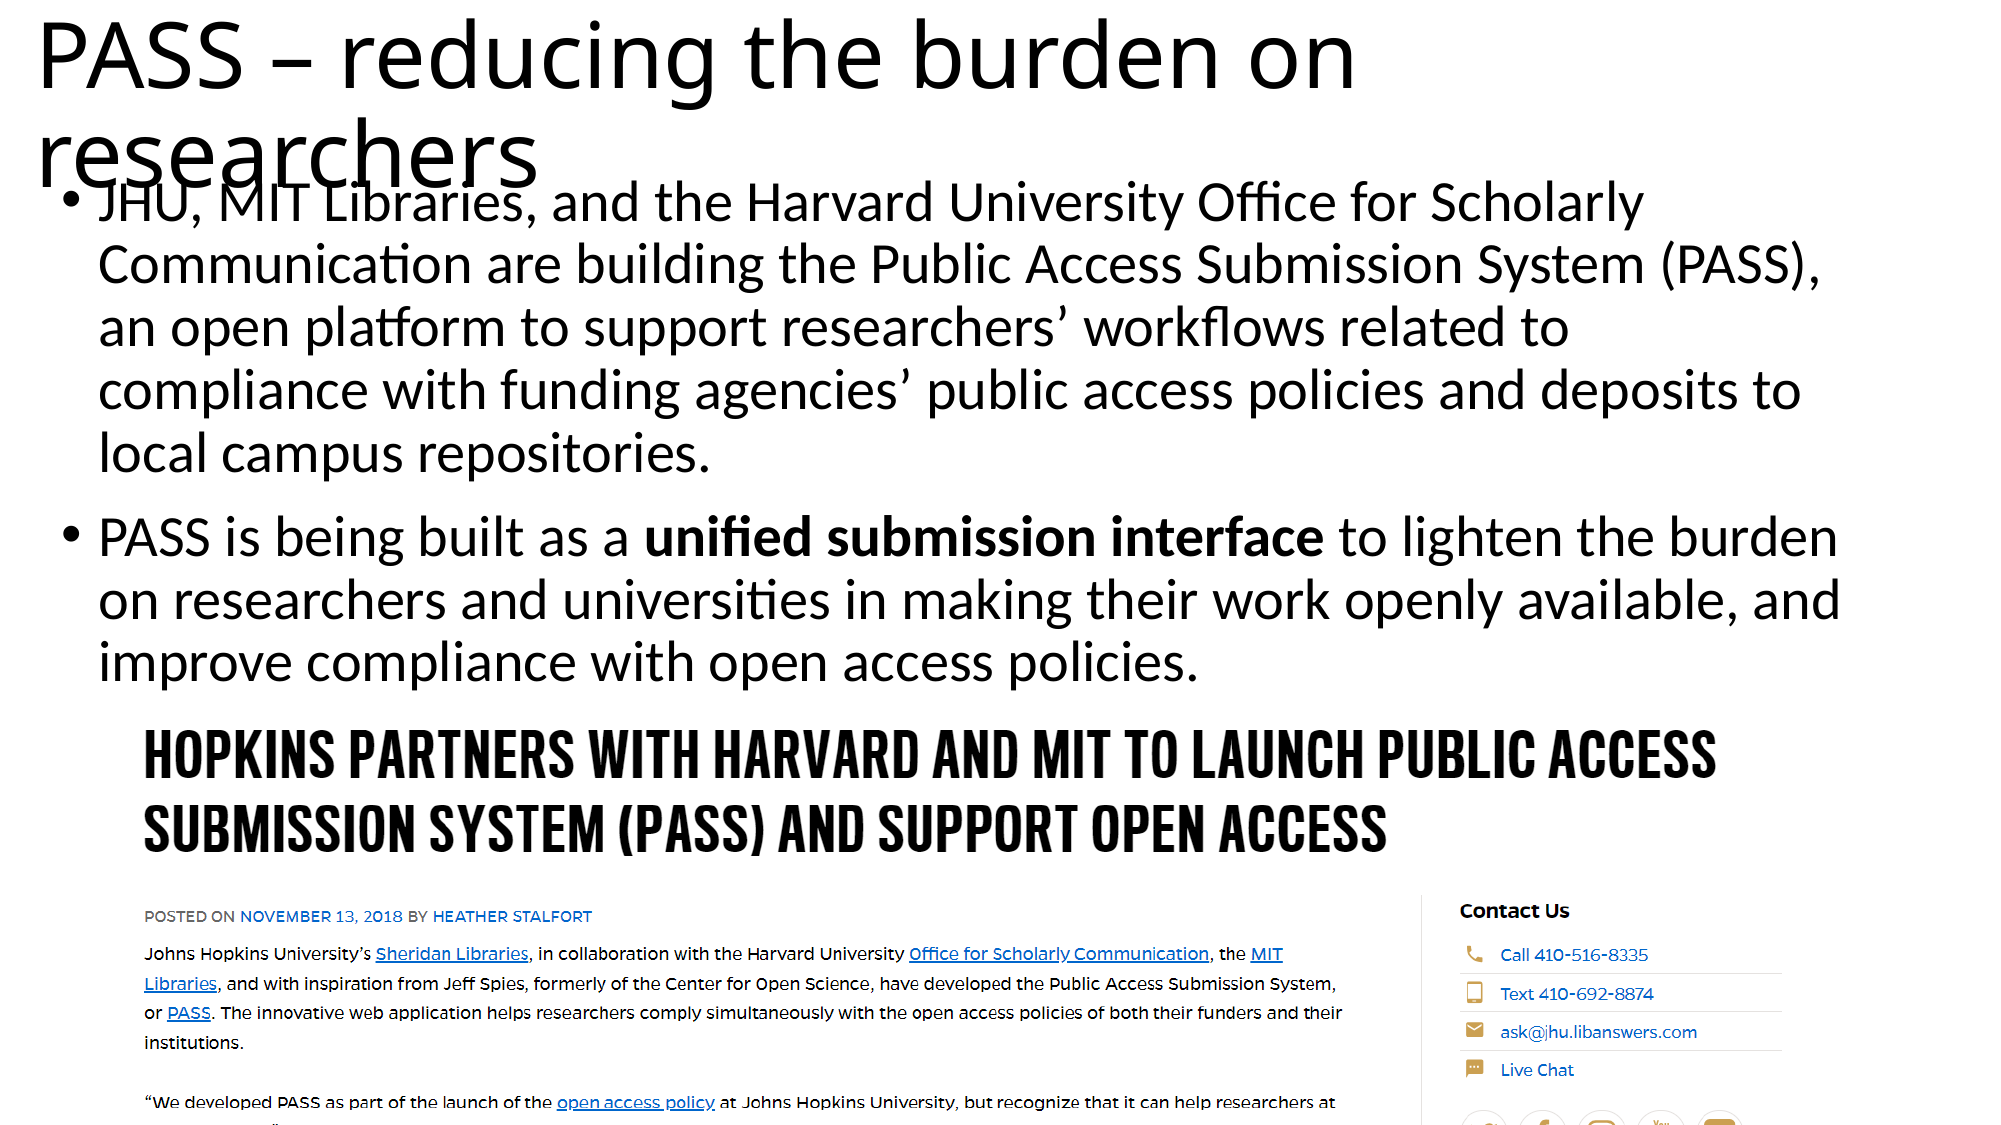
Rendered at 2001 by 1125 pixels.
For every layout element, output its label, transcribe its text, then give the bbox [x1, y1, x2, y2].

picture [131, 705, 1782, 1125]
title PASS – reducing the burden on researchers [20, 0, 1746, 218]
list JHU, MIT Libraries, and the Harvard University Office for Scholarly Communication are building the Public Access Submission System (PASS), an open platform to support researchers’ workflows related to compliance with funding agencies’ public access policies and deposits to local campus repositories. PASS is being built as a unified submission interface to lighten the burden on researchers and universities in making their work openly available, and improve compliance with open access policies. [46, 163, 1867, 1075]
